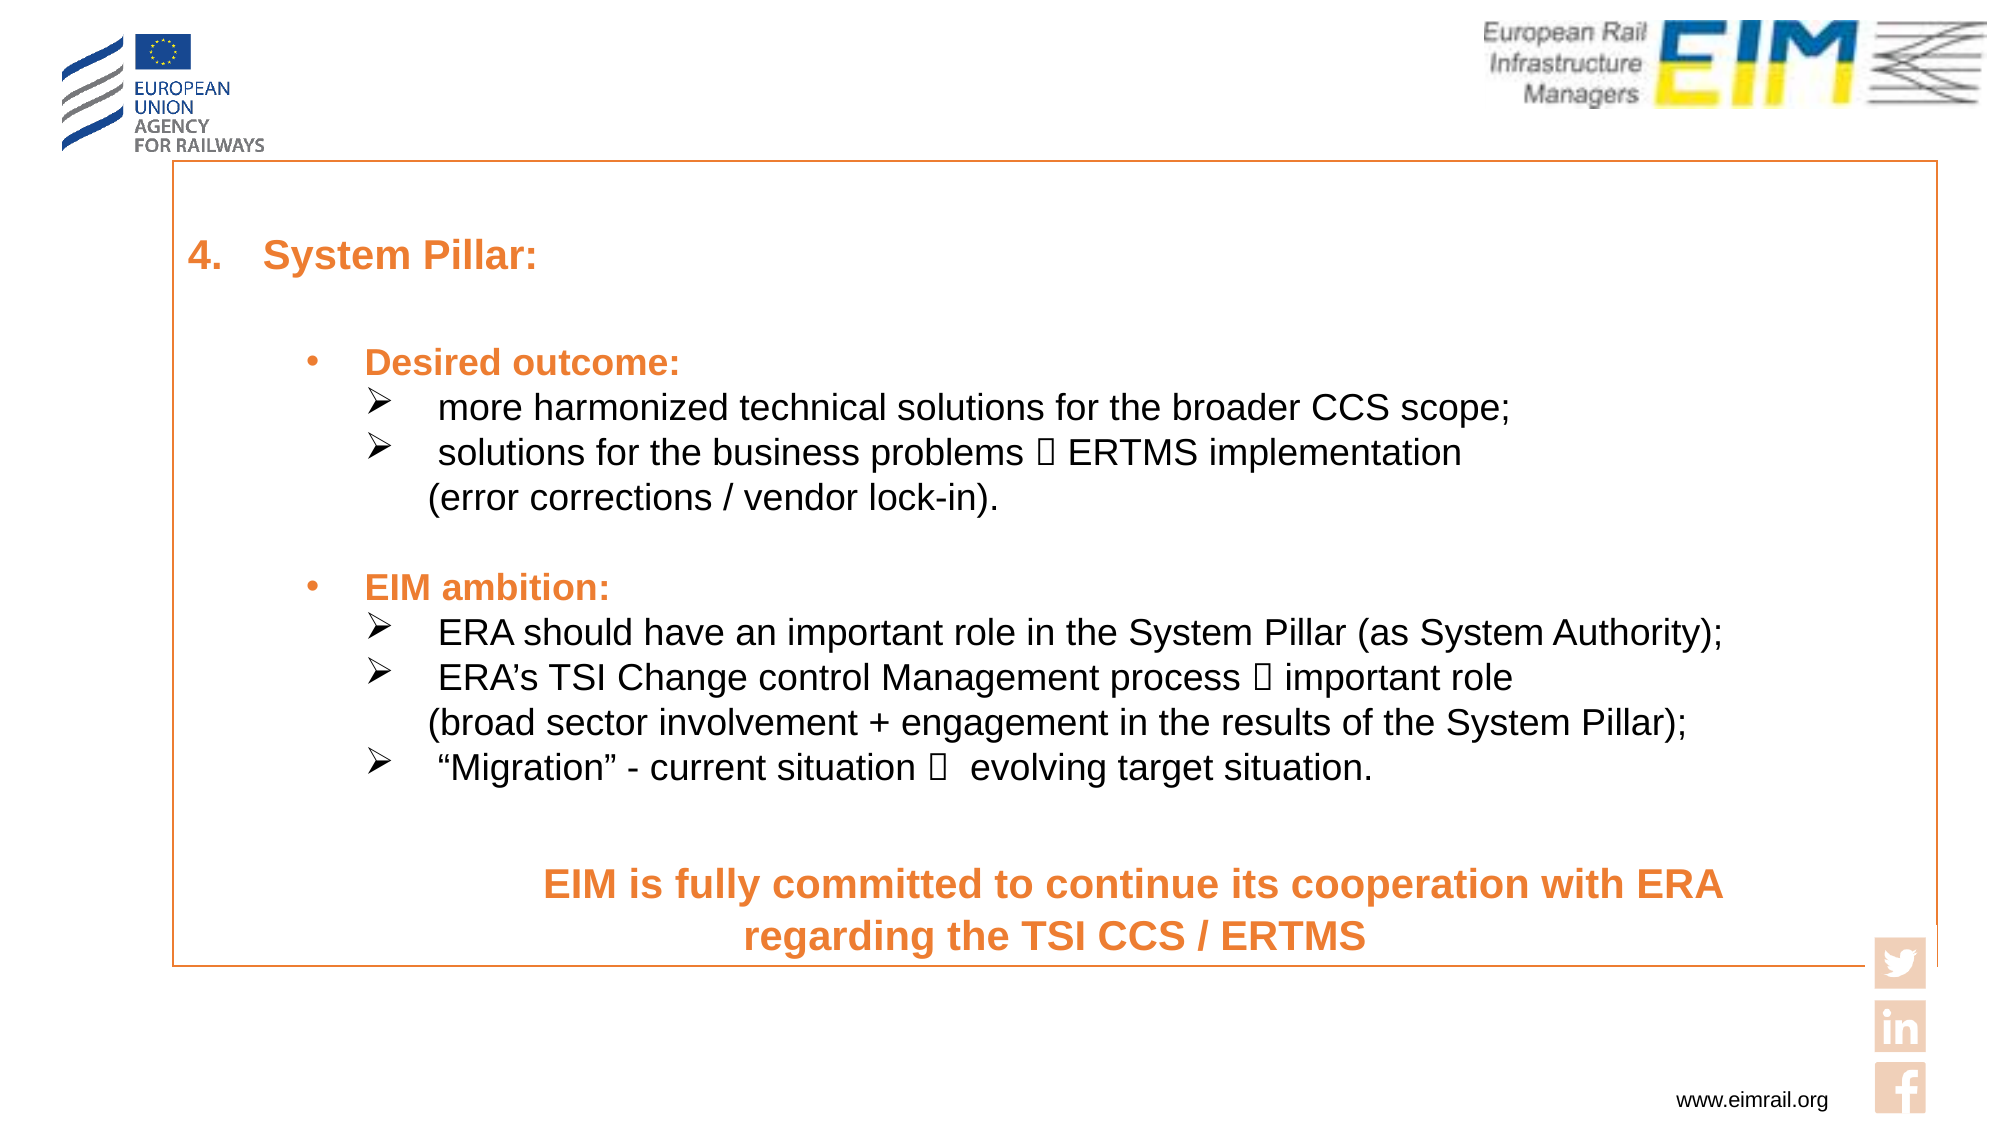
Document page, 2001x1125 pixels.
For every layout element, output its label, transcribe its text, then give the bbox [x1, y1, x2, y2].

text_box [1661, 925, 1968, 1125]
picture [62, 34, 264, 152]
picture [1484, 20, 1987, 109]
text_box System Pillar: Desired outcome: more harmonized technical solutions for the broader CCS scope; solutions for the business problems  ERTMS implementation (error corrections / vendor lock-in). EIM ambition: ERA should have an important role in the System Pillar (as System Authority); ERA’s TSI Change control Management process  important role (broad sector involvement + engagement in the results of the System Pillar); “Migration” - current situation  evolving target situation. EIM is fully committed to continue its cooperation with ERA regarding the TSI CCS / ERTMS [172, 160, 1938, 967]
